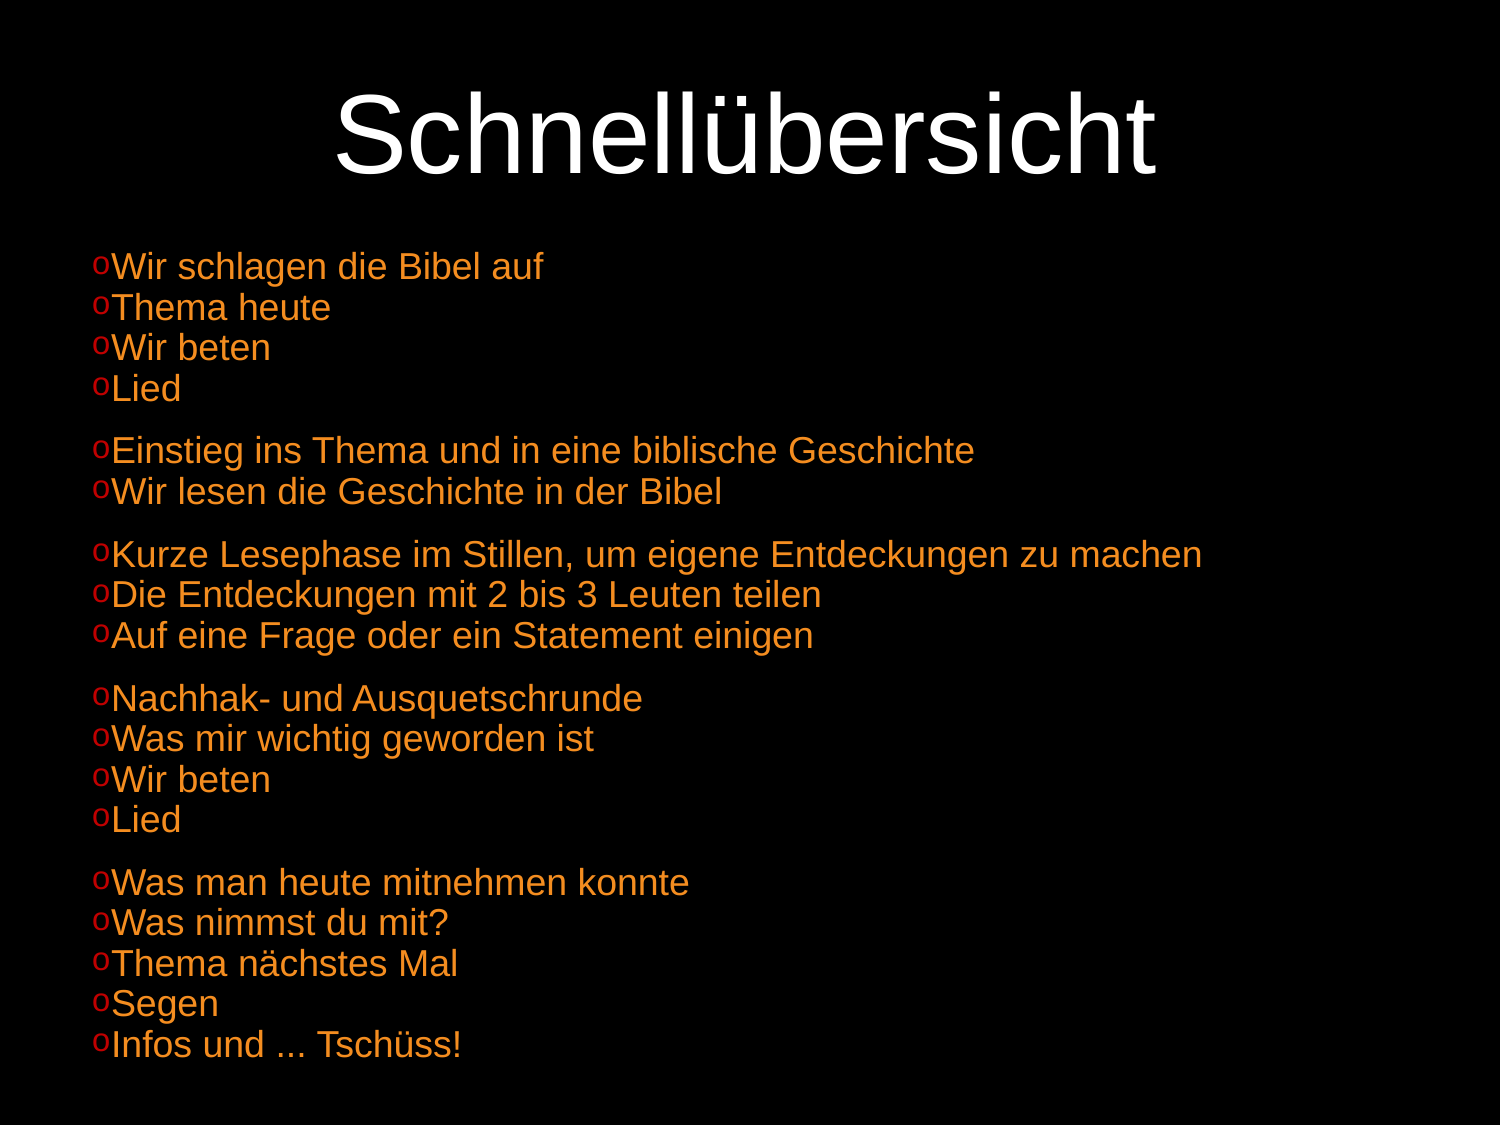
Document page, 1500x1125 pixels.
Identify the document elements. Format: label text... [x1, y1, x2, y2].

text_box Wir schlagen die Bibel auf Thema heute Wir beten Lied Einstieg ins Thema und in eine biblische Geschichte Wir lesen die Geschichte in der Bibel Kurze Lesephase im Stillen, um eigene Entdeckungen zu machen Die Entdeckungen mit 2 bis 3 Leuten teilen Auf eine Frage oder ein Statement einigen Nachhak- und Ausquetschrunde Was mir wichtig geworden ist Wir beten Lied Was man heute mitnehmen konnte Was nimmst du mit? Thema nächstes Mal Segen Infos und ... Tschüss! [76, 240, 1413, 1073]
text_box Schnellübersicht [53, 66, 1436, 207]
